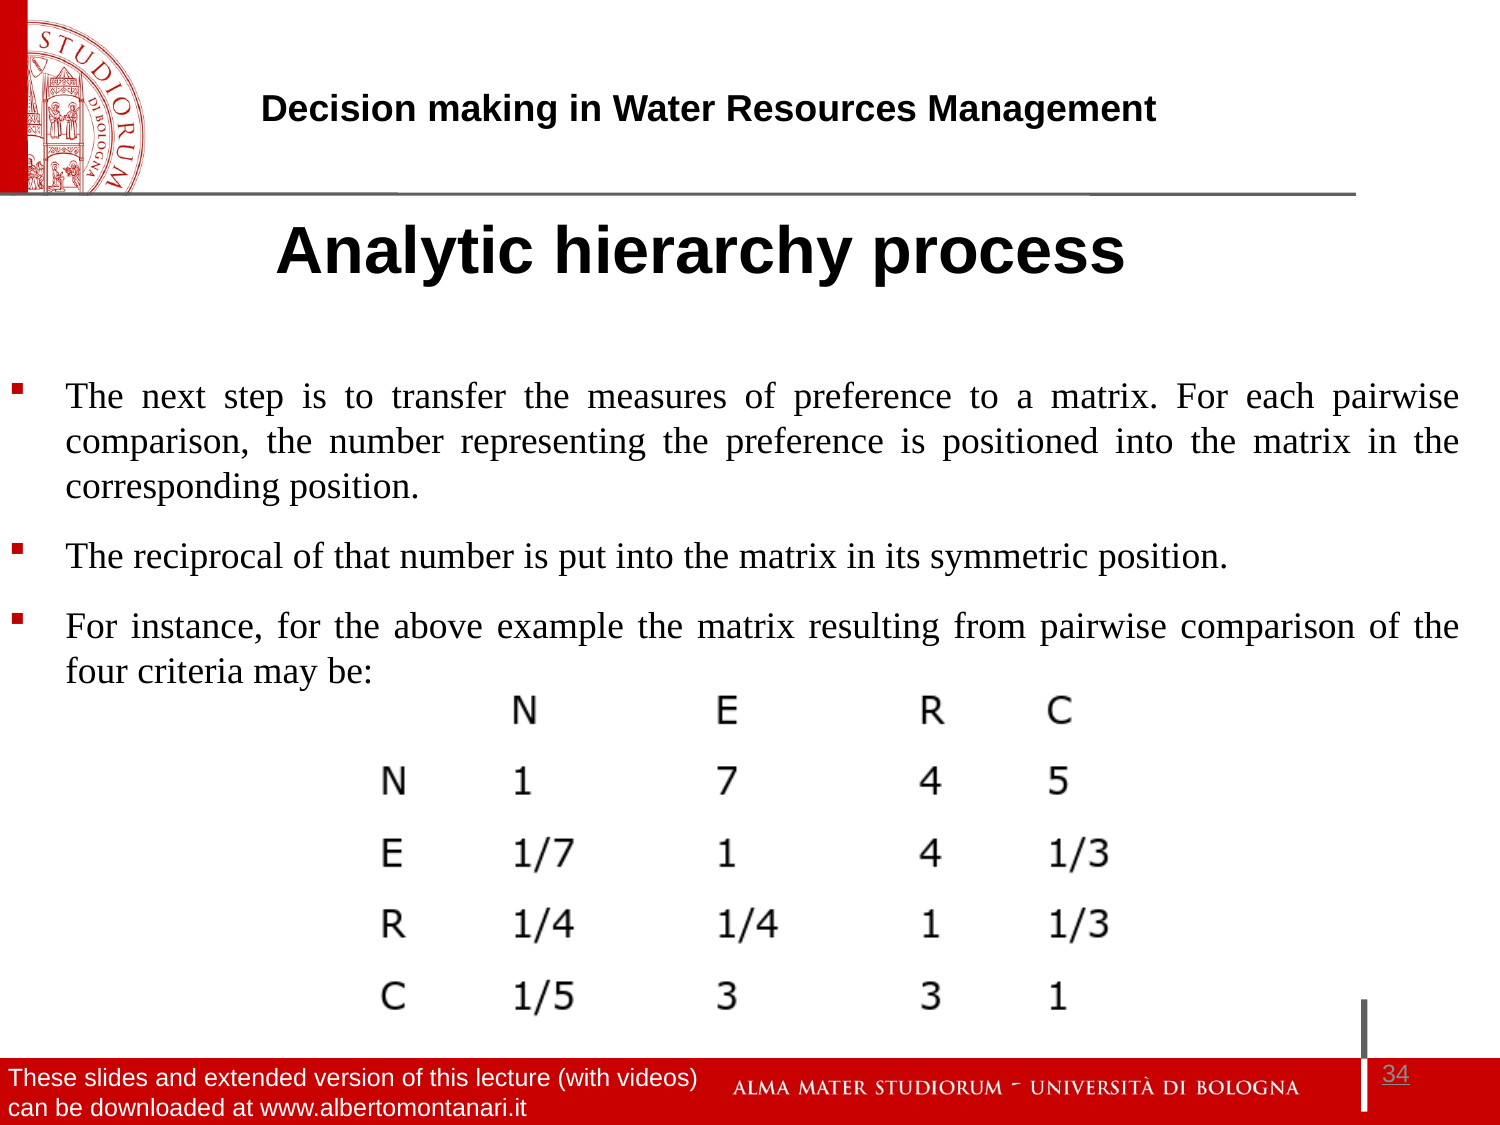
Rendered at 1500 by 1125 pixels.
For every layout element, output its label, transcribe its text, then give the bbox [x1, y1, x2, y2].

slide_number 34 [1074, 1042, 1425, 1103]
text_box Analytic hierarchy process [105, 199, 1298, 294]
picture [364, 685, 1136, 1032]
picture [0, 1058, 1500, 1125]
list The next step is to transfer the measures of preference to a matrix. For each pairwise comparison, the number representing the preference is positioned into the matrix in the corresponding position. The reciprocal of that number is put into the matrix in its symmetric position. For instance, for the above example the matrix resulting from pairwise comparison of the four criteria may be: [0, 363, 1477, 1016]
picture [28, 16, 151, 192]
